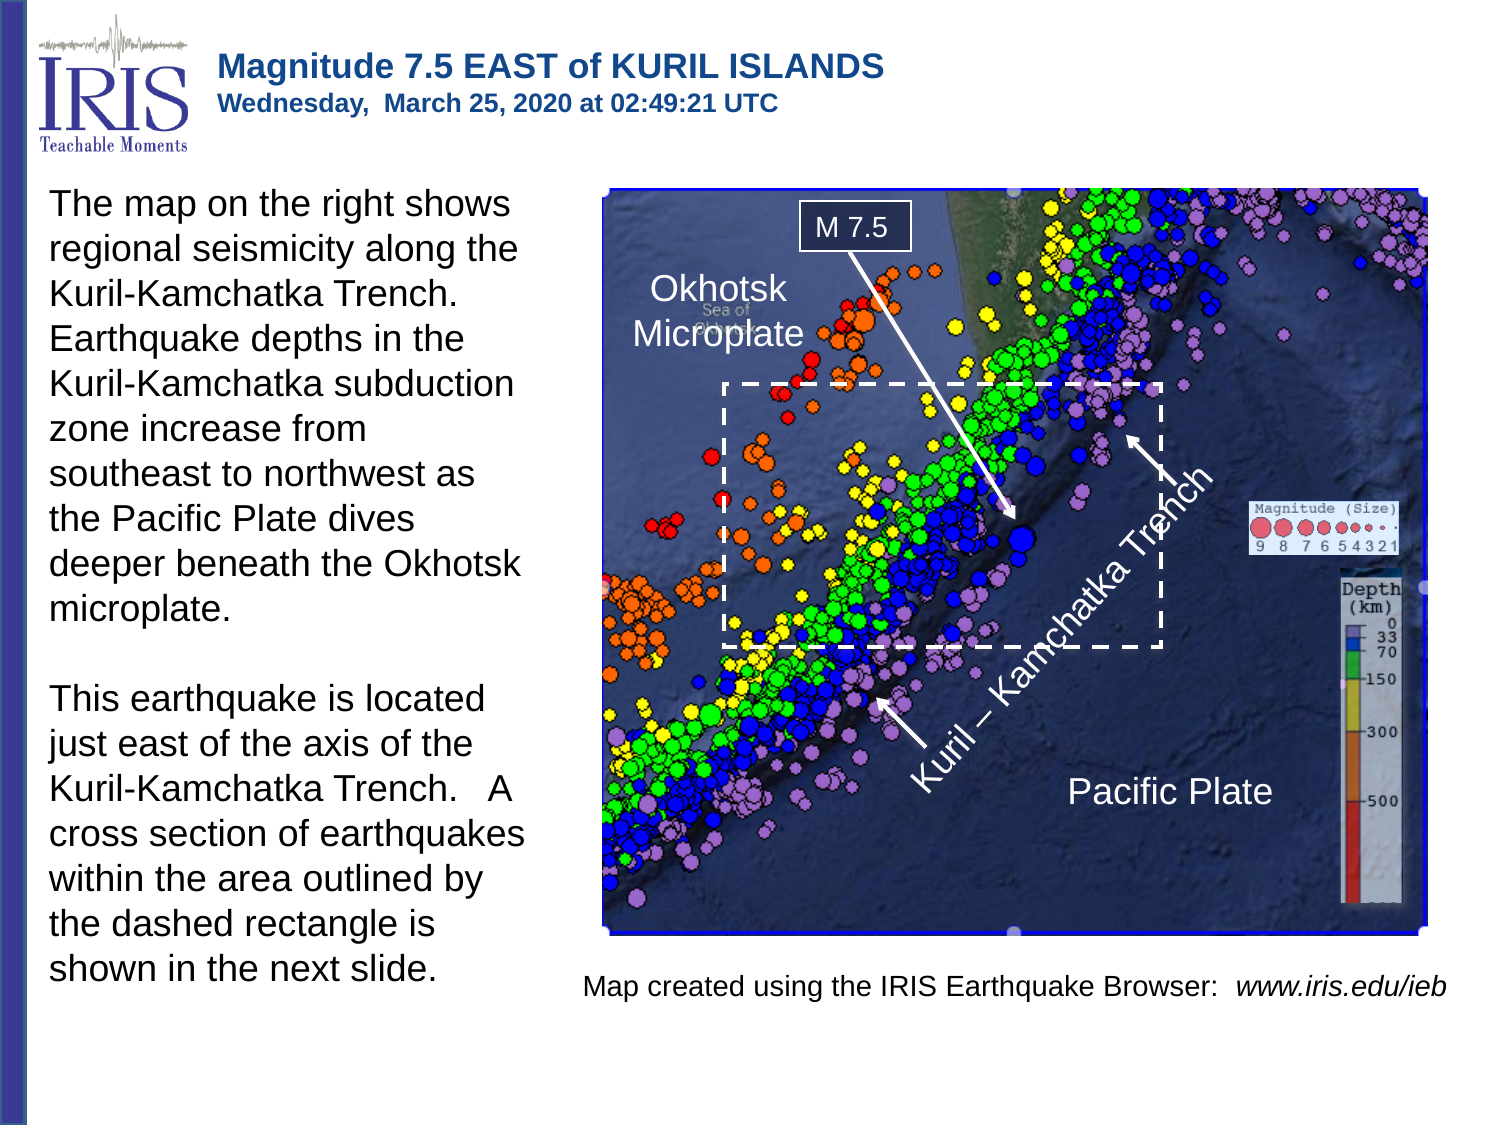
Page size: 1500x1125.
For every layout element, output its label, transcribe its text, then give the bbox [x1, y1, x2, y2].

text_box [602, 188, 1428, 937]
text_box The map on the right shows regional seismicity along the Kuril-Kamchatka Trench. Earthquake depths in the Kuril-Kamchatka subduction zone increase from southeast to northwest as the Pacific Plate dives deeper beneath the Okhotsk microplate. [34, 171, 550, 637]
text_box This earthquake is located just east of the axis of the Kuril-Kamchatka Trench. A cross section of earthquakes within the area outlined by the dashed rectangle is shown in the next slide. [34, 666, 550, 997]
text_box Map created using the IRIS Earthquake Browser: www.iris.edu/ieb [567, 959, 1463, 1010]
picture [39, 12, 188, 165]
text_box [0, 0, 27, 1125]
text_box Magnitude 7.5 EAST of KURIL ISLANDS Wednesday, March 25, 2020 at 02:49:21 UTC [202, 0, 1499, 125]
